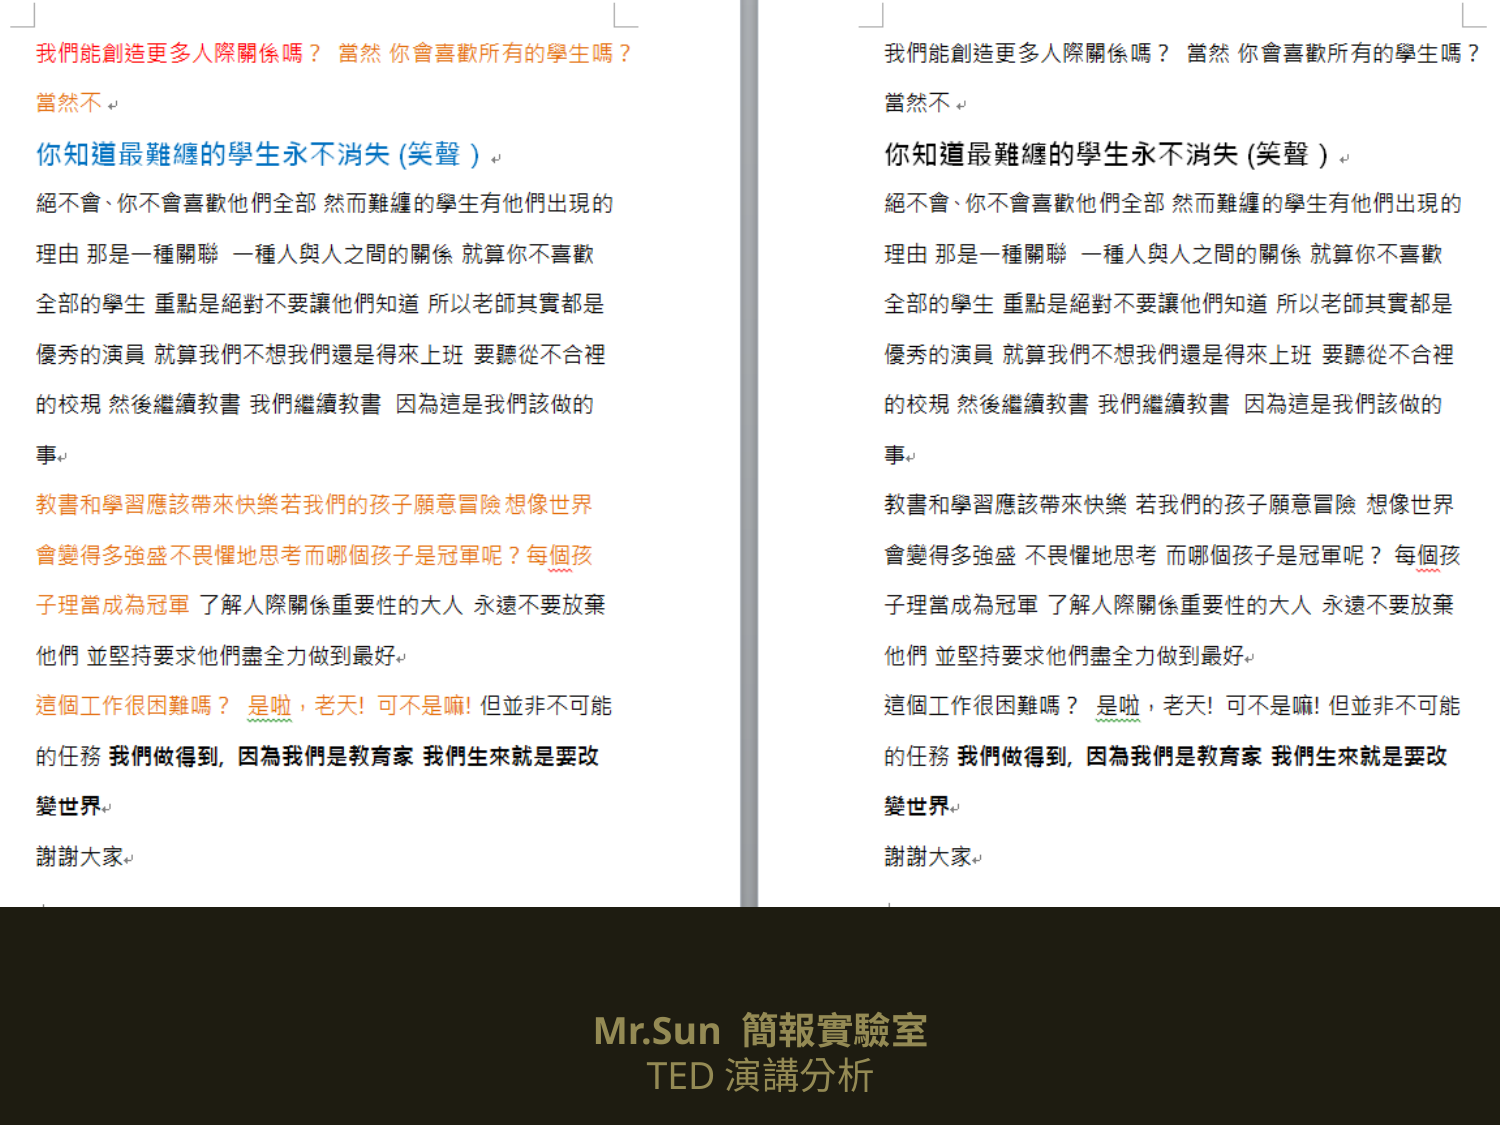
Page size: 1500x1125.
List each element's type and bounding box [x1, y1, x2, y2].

picture [0, 0, 1500, 908]
text_box [0, 914, 1500, 1115]
